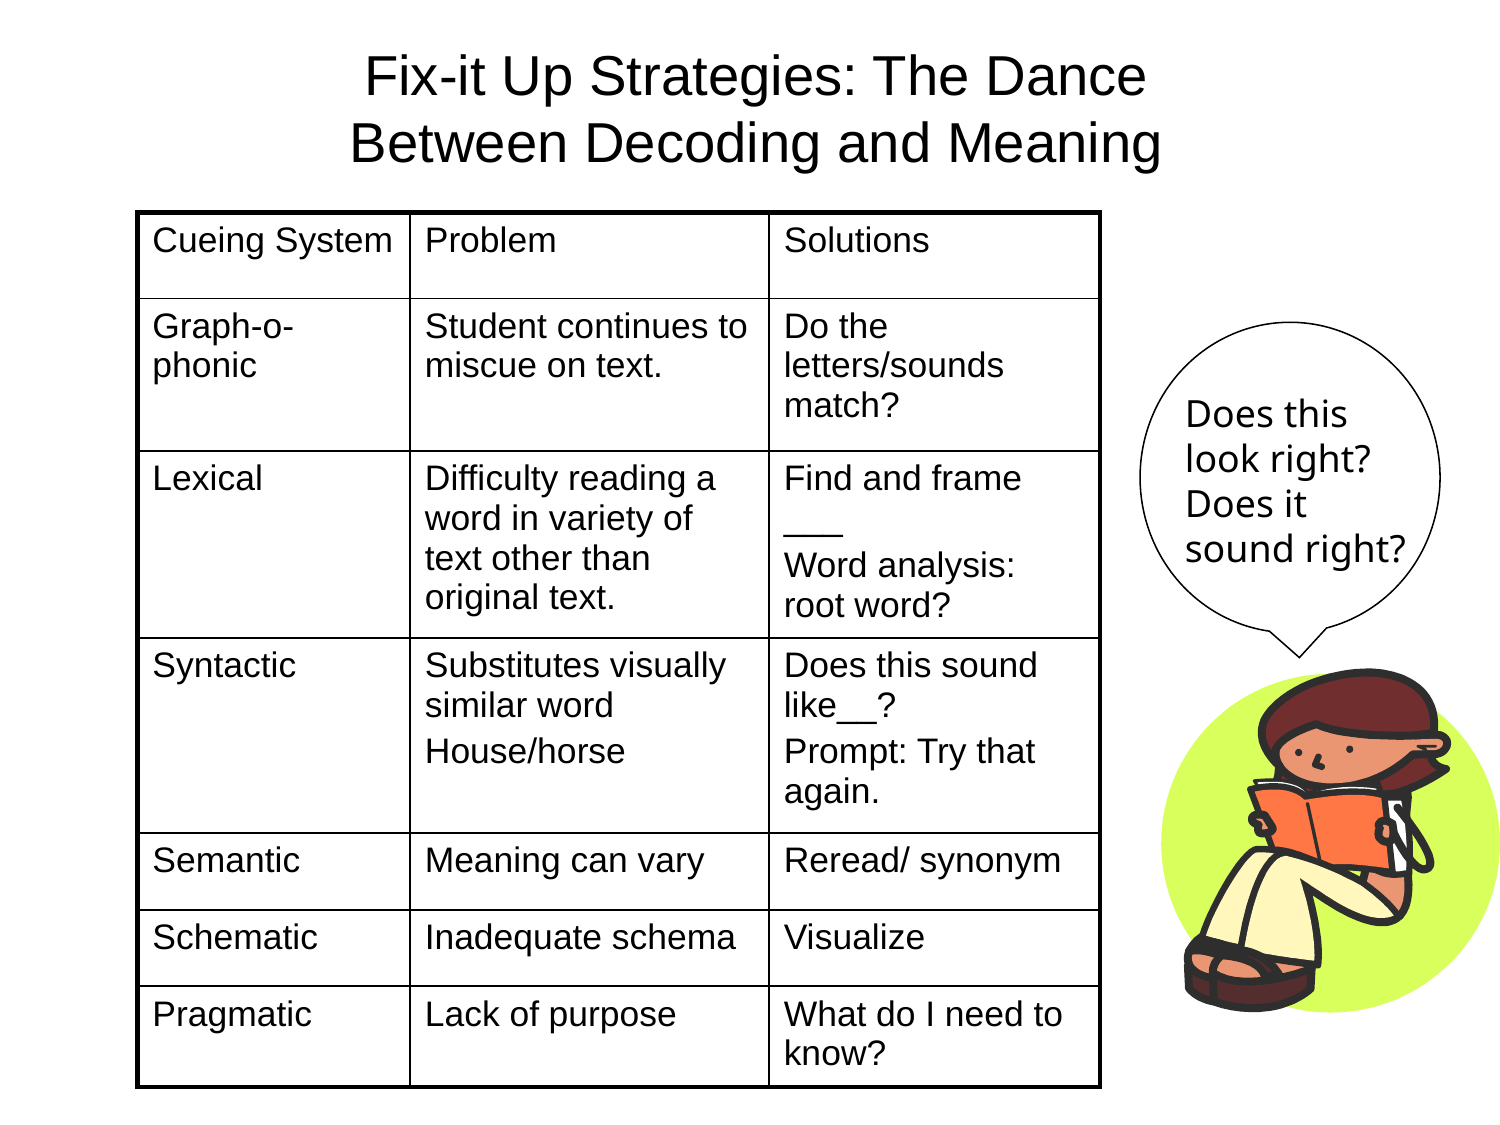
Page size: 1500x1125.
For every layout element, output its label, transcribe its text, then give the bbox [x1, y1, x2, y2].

table_cell Graph-o-phonic [140, 299, 144, 450]
table_cell Does this sound like__? Prompt: Try that again. [779, 639, 1098, 832]
table_cell Schematic [140, 911, 144, 985]
table_cell Lexical [140, 452, 144, 637]
table_cell What do I need to know? [770, 987, 1098, 1085]
table_cell Pragmatic [140, 987, 409, 1085]
text_box [1171, 322, 1409, 382]
table_cell Lack of purpose [411, 1014, 768, 1085]
table_cell Reread/ synonym [779, 834, 1098, 909]
text_box [1140, 384, 1170, 571]
table_header Solutions [770, 215, 1098, 298]
text_box Does this look right? Does it sound right? [1170, 382, 1441, 623]
text_box Fix-it Up Strategies: The Dance Between Decoding and Meaning [237, 50, 1275, 163]
table_cell Visualize [779, 911, 1098, 985]
text_box [1237, 623, 1343, 658]
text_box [149, 262, 776, 1006]
table_cell Do the letters/sounds match? [779, 299, 1098, 450]
table_header Problem [411, 215, 768, 260]
table_cell Syntactic [140, 639, 144, 832]
table_cell Semantic [140, 834, 144, 909]
table_header Cueing System [140, 215, 409, 298]
table_cell Find and frame ___ Word analysis: root word? [779, 452, 1098, 637]
picture [1160, 667, 1500, 1015]
